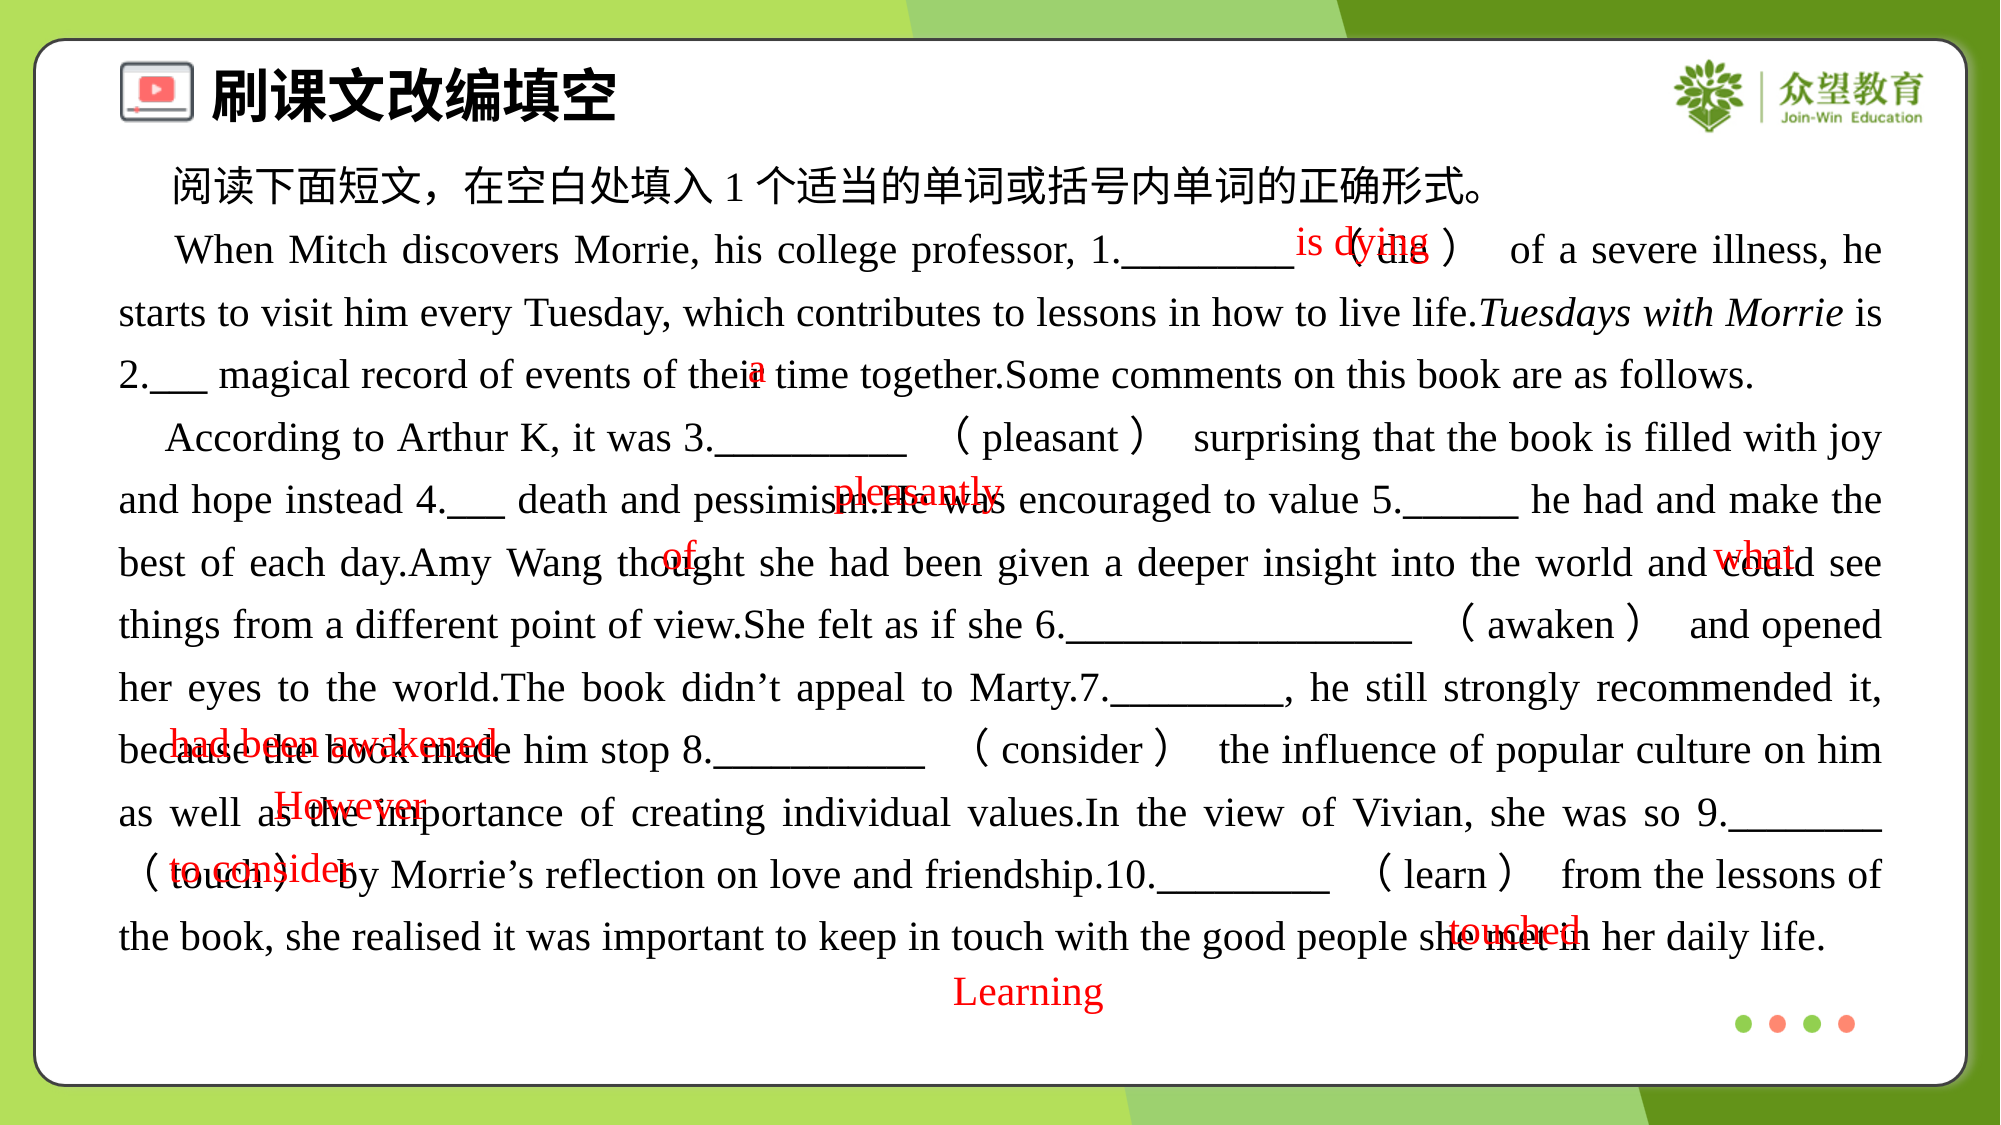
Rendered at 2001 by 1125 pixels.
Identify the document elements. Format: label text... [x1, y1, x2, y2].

text_box of [657, 515, 702, 574]
text_box had been awakened [155, 703, 512, 761]
picture [0, 0, 2000, 1125]
text_box is dying [1286, 201, 1439, 259]
text_box to consider [159, 828, 363, 886]
text_box pleasantly [829, 451, 1008, 509]
text_box However [268, 765, 432, 824]
text_box 阅读下面短文，在空白处填入1个适当的单词或括号内单词的正确形式。 When Mitch discovers Morrie, his college professor, 1._________ （die） of a severe illness, he starts to visit him every Tuesday, which contributes to lessons in how to live life.Tuesdays with Morrie is 2.___ magical record of events of their time together.Some comments on this book are as follows. According to Arthur K, it was 3.__________ （pleasant） surprising that the book is filled with joy and hope instead 4.___ death and pessimism.He was encouraged to value 5.______ he had and make the best of each day.Amy Wang thought she had been given a deeper insight into the world and could see things from a different point of view.She felt as if she 6.__________________ （awaken） and opened her eyes to the world.The book didn’t appeal to Marty.7._________, he still strongly recommended it, because the book made him stop 8.___________ （consider） the influence of popular culture on him as well as the importance of creating individual values.In the view of Vivian, she was so 9.________ （touch） by Morrie’s reflection on love and friendship.10._________ （learn） from the lessons of the book, she realised it was important to keep in touch with the good people she met in her daily life. [118, 146, 1883, 1079]
text_box a [743, 328, 772, 386]
text_box Learning [948, 951, 1109, 1009]
text_box touched [1444, 890, 1586, 949]
text_box what [1708, 515, 1800, 574]
